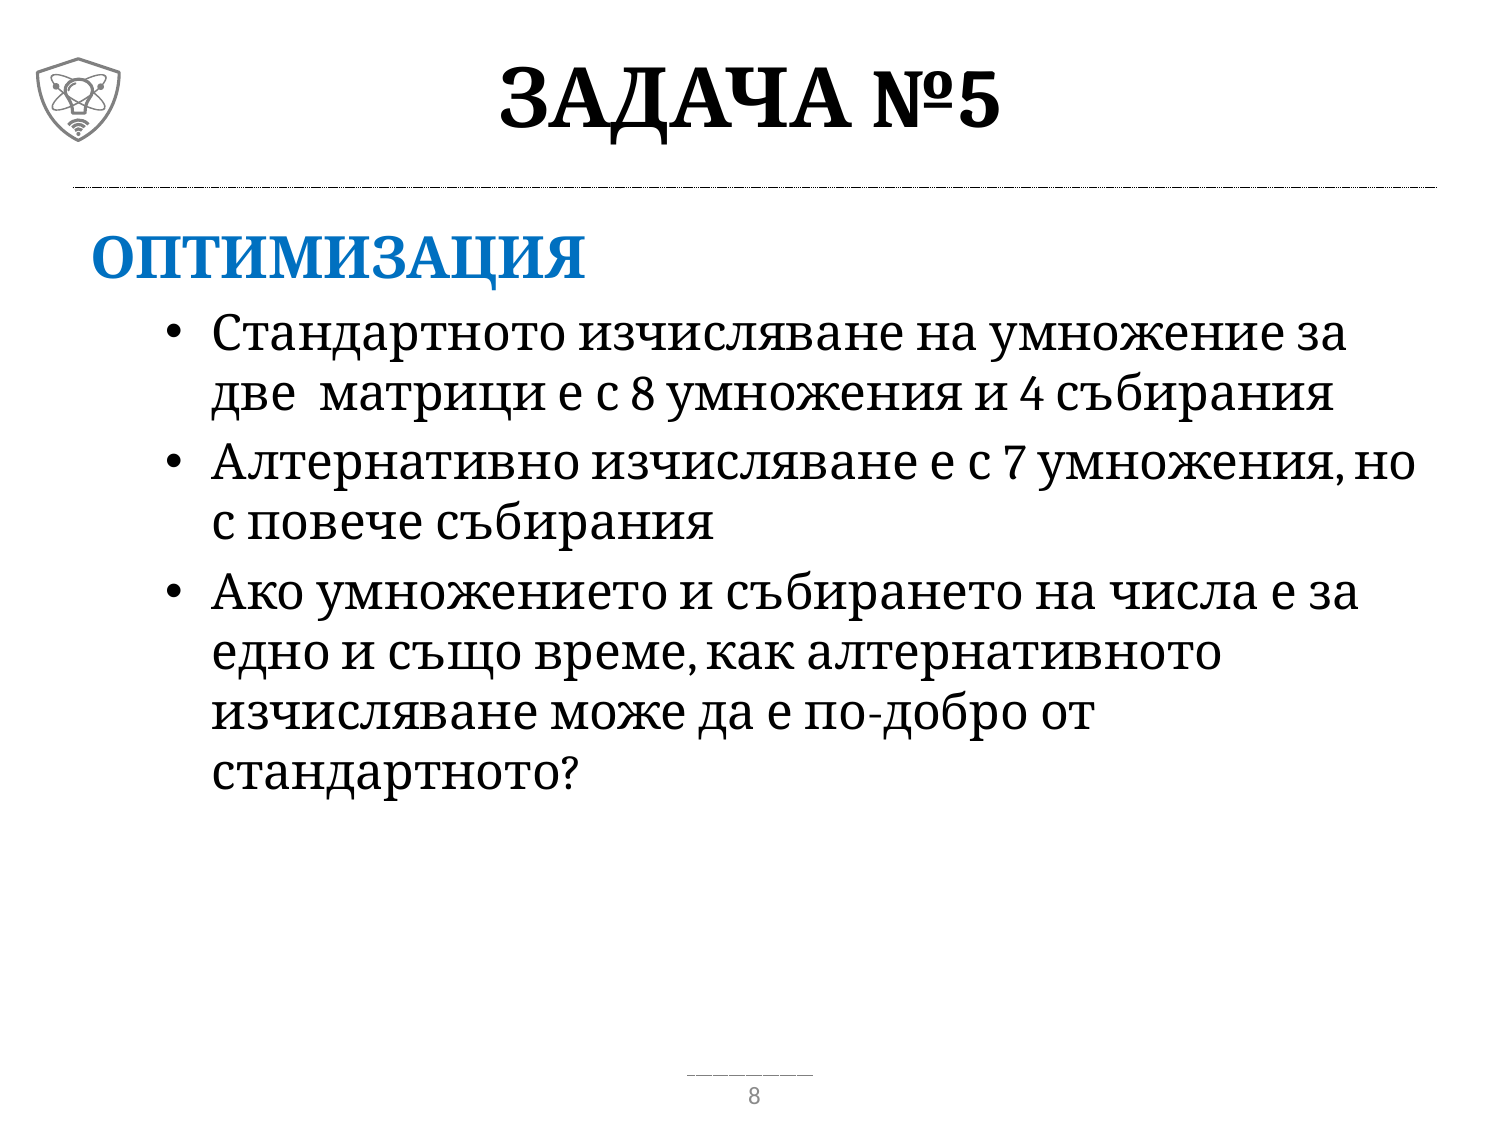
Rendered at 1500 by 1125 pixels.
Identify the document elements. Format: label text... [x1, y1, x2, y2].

title Задача №5 [0, 0, 1500, 188]
slide_number 8 [579, 1065, 930, 1125]
